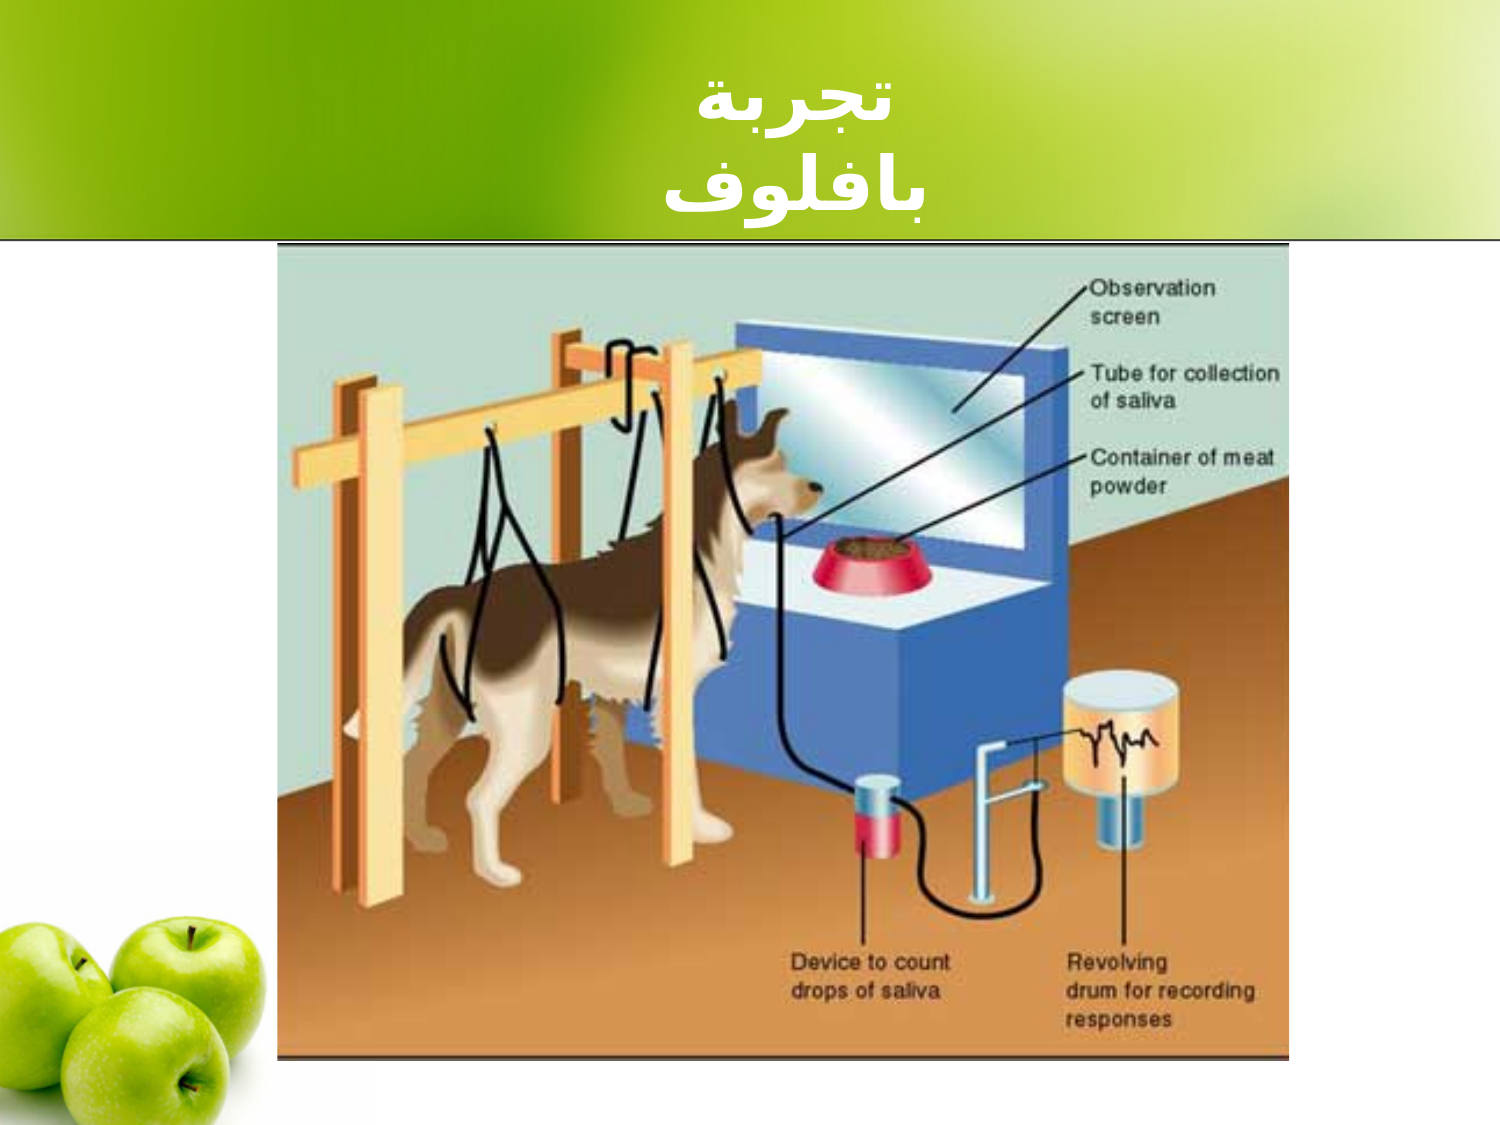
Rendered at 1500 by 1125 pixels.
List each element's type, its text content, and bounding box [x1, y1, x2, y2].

picture [0, 0, 1500, 1125]
title تجربة بافلوف [548, 42, 1043, 234]
